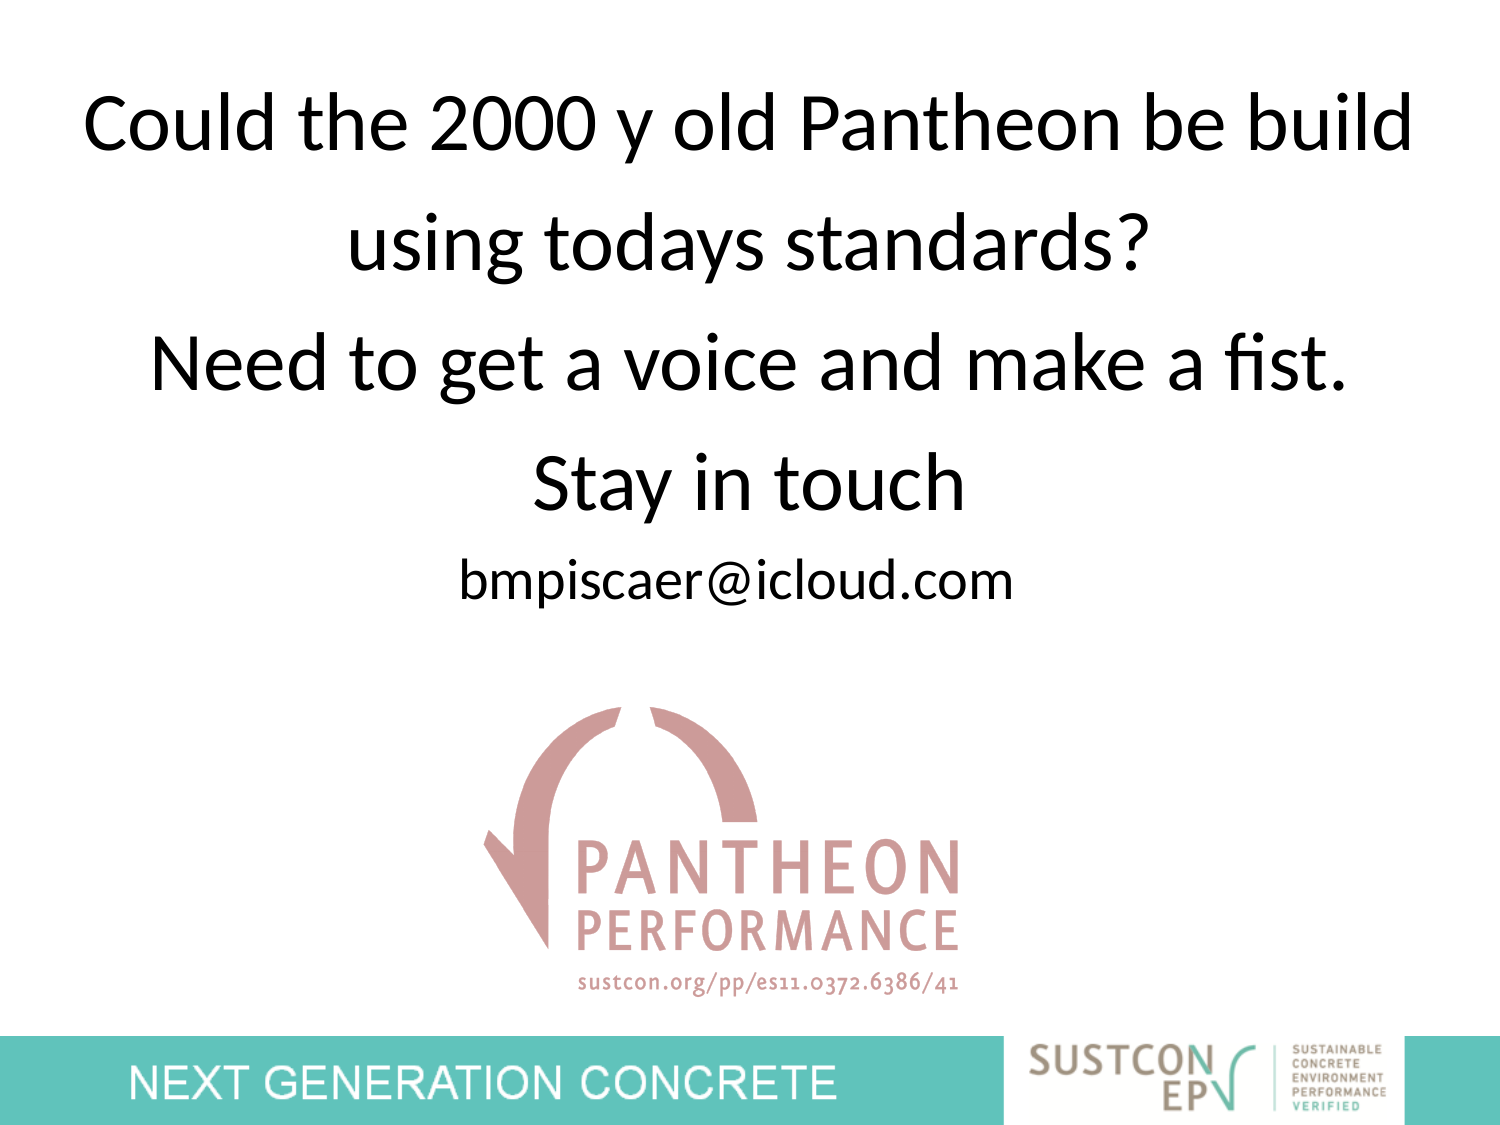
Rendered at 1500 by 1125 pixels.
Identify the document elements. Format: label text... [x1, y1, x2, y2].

title Could the 2000 y old Pantheon be build using todays standards? Need to get a voice and make a fist. Stay in touch bmpiscaer@icloud.com [17, 12, 1483, 646]
picture [0, 1036, 1500, 1125]
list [418, 667, 1022, 1036]
